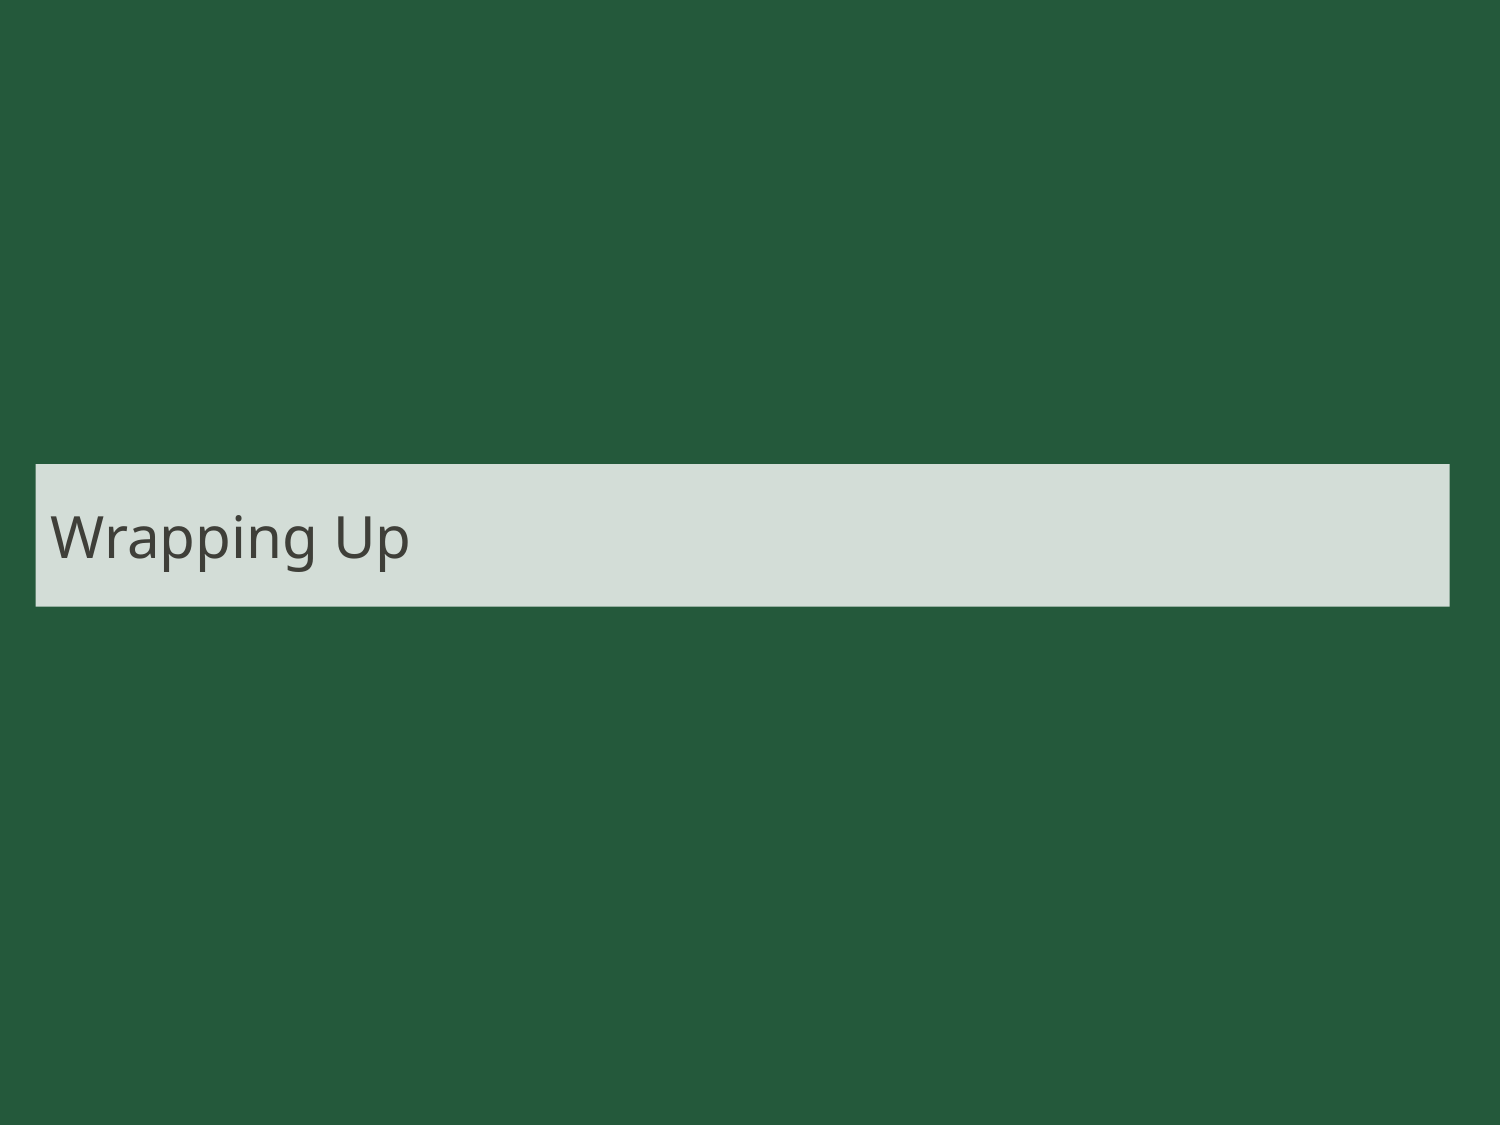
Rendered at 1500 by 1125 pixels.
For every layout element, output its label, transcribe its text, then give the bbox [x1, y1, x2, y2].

title Wrapping Up [35, 464, 1450, 607]
